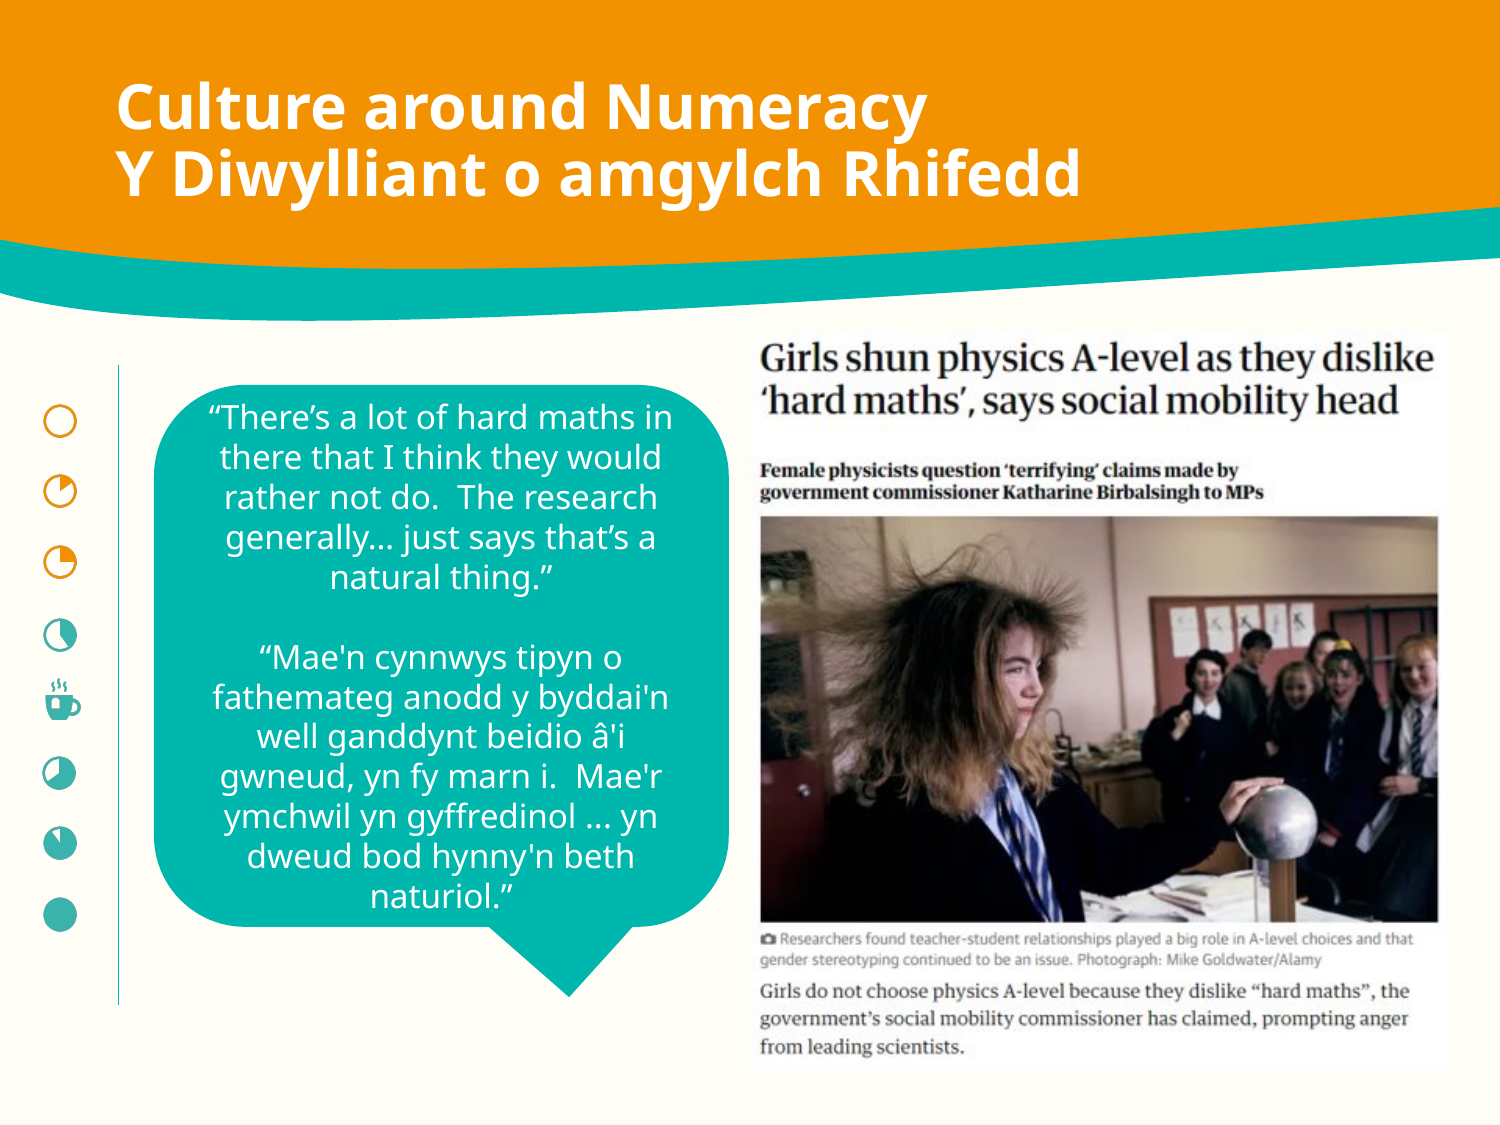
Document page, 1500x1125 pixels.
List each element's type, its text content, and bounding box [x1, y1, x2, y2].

picture [39, 470, 81, 512]
picture [39, 400, 81, 442]
picture [39, 893, 81, 936]
picture [36, 672, 90, 726]
list Culture around Numeracy Y Diwylliant o amgylch Rhifedd [100, 67, 1411, 258]
picture [39, 541, 81, 583]
picture [39, 614, 81, 656]
picture [38, 752, 80, 794]
picture [39, 822, 81, 864]
picture [749, 332, 1447, 1070]
text_box “There’s a lot of hard maths in there that I think they would rather not do. The research generally… just says that’s a natural thing.” “Mae'n cynnwys tipyn o fathemateg anodd y byddai'n well ganddynt beidio â'i gwneud, yn fy marn i. Mae'r ymchwil yn gyffredinol ... yn dweud bod hynny'n beth naturiol.” [153, 384, 729, 998]
